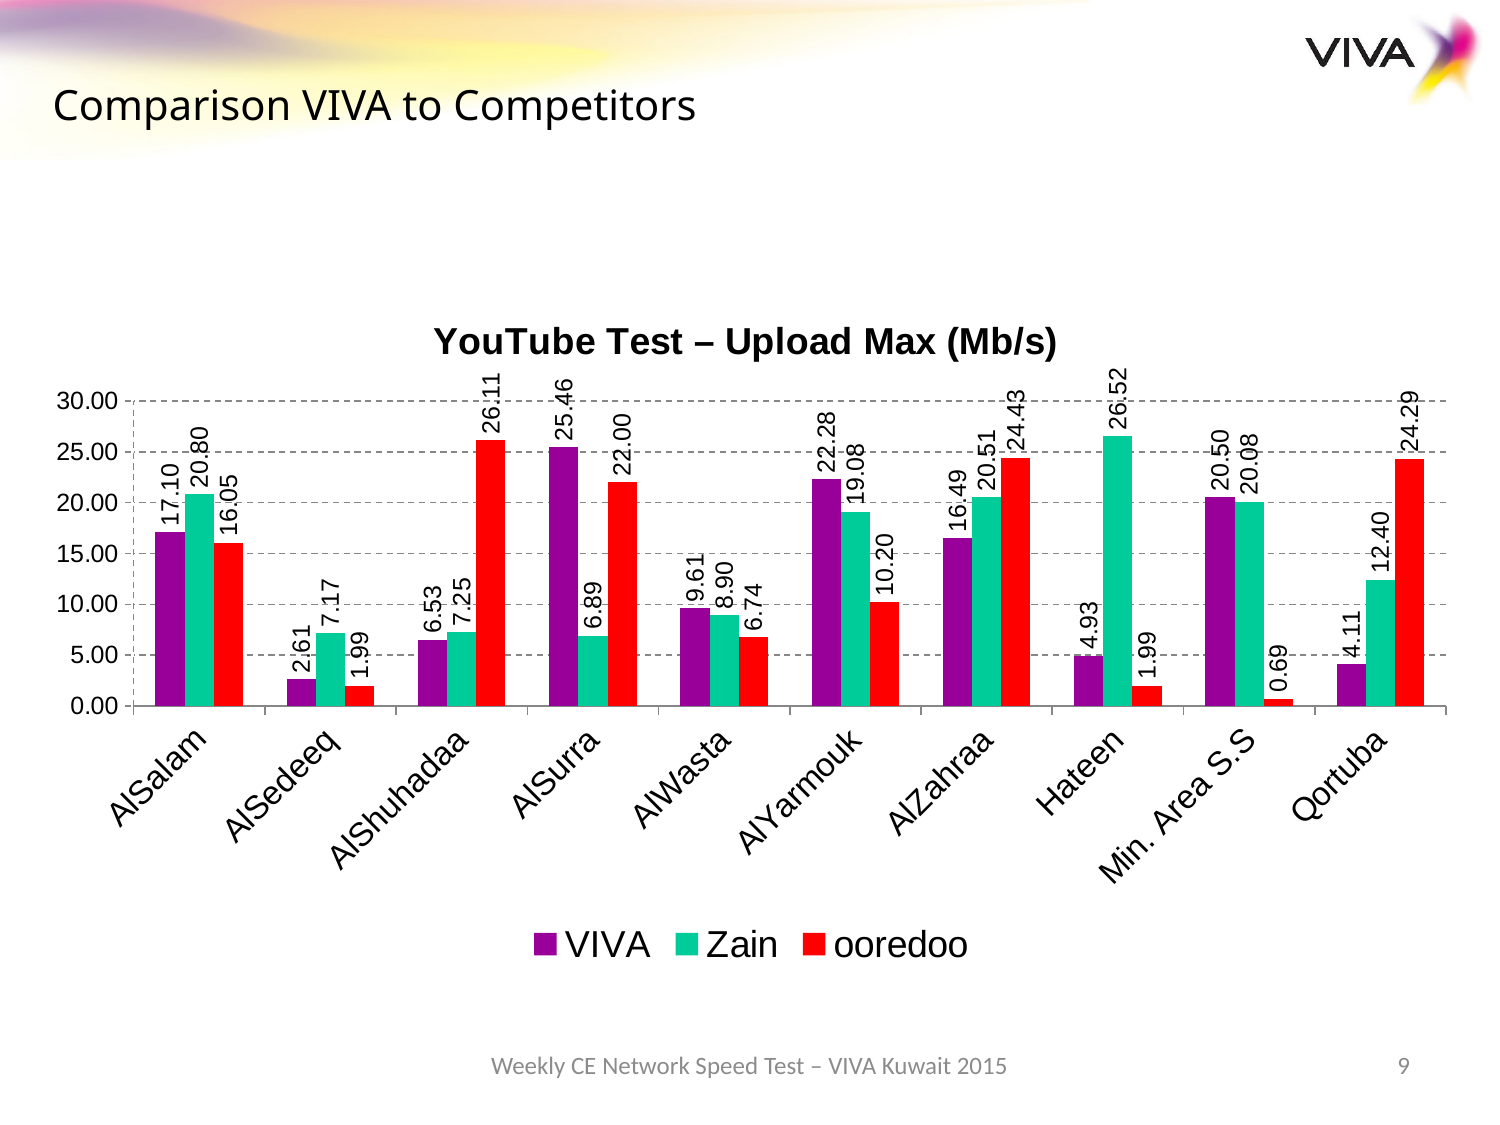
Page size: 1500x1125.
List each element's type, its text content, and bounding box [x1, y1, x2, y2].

text_box Weekly CE Network Speed Test – VIVA Kuwait 2015 [205, 1042, 1074, 1103]
text_box Comparison VIVA to Competitors [37, 24, 1278, 184]
chart [27, 287, 1476, 974]
text_box 9 [1074, 1042, 1425, 1103]
picture [1300, 12, 1485, 105]
picture [0, 0, 1089, 160]
